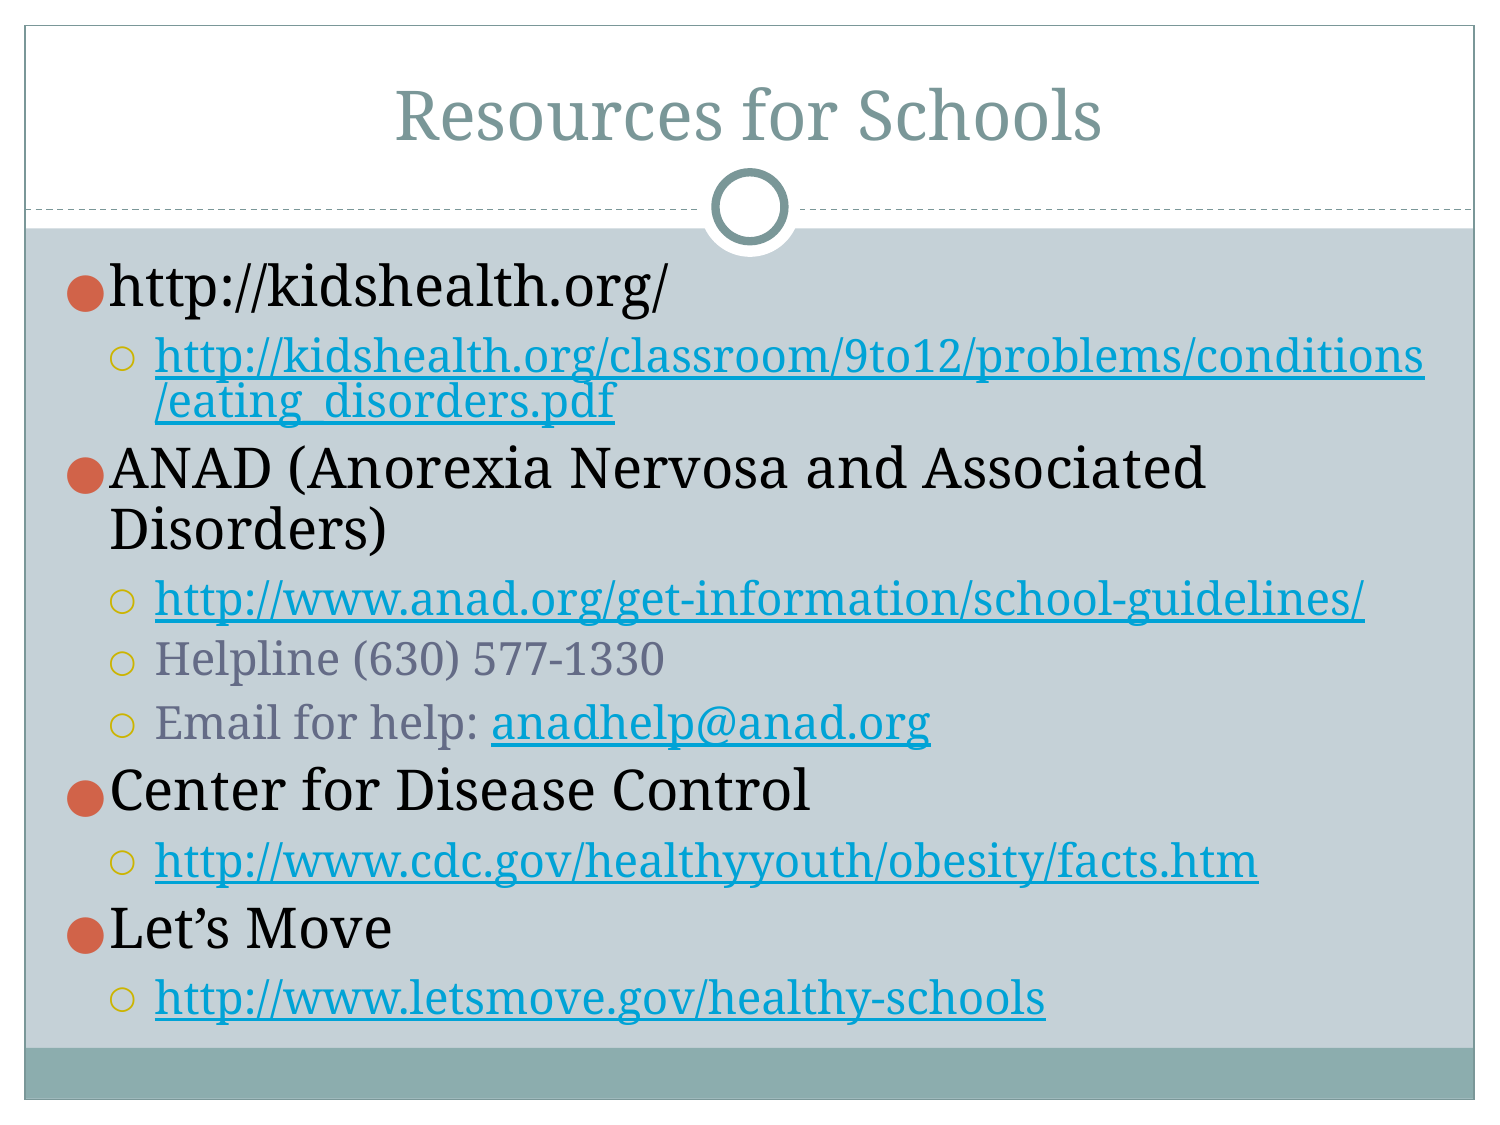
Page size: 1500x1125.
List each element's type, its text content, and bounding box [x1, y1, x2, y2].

list http://kidshealth.org/ http://kidshealth.org/classroom/9to12/problems/conditions/eating_disorders.pdf ANAD (Anorexia Nervosa and Associated Disorders) http://www.anad.org/get-information/school-guidelines/ Helpline (630) 577-1330 Email for help: anadhelp@anad.org Center for Disease Control http://www.cdc.gov/healthyyouth/obesity/facts.htm Let’s Move http://www.letsmove.gov/healthy-schools [49, 250, 1445, 1001]
title Resources for Schools [49, 37, 1450, 162]
